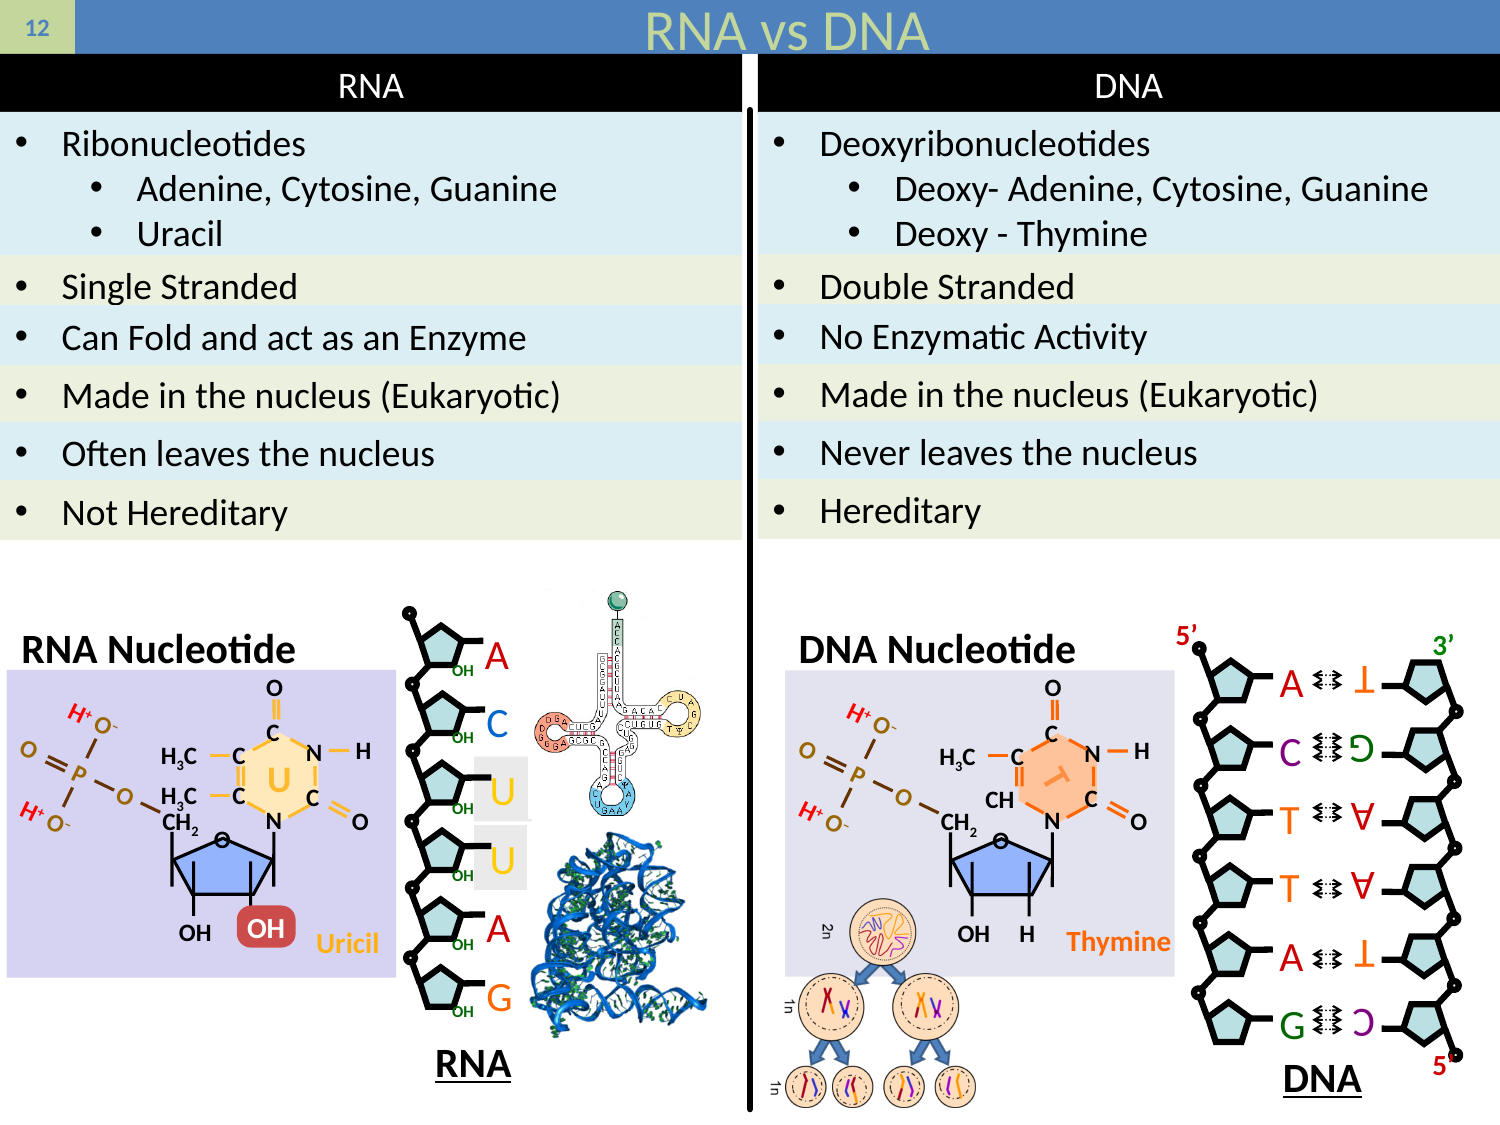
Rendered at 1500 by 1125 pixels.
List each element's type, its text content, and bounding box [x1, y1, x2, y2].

picture [527, 823, 710, 1043]
text_box Hereditary [757, 479, 1500, 539]
text_box No Enzymatic Activity [757, 304, 1500, 364]
title RNA vs DNA [75, 0, 1500, 54]
text_box Double Stranded [757, 254, 1500, 304]
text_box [385, 608, 561, 1095]
text_box Can Fold and act as an Enzyme [0, 305, 743, 365]
text_box Not Hereditary [0, 480, 743, 540]
text_box Made in the nucleus (Eukaryotic) [757, 364, 1500, 420]
text_box Deoxyribonucleotides Deoxy- Adenine, Cytosine, Guanine Deoxy - Thymine [757, 111, 1500, 254]
text_box Made in the nucleus (Eukaryotic) [0, 365, 743, 421]
text_box RNA [0, 53, 743, 111]
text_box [777, 614, 1155, 977]
text_box Single Stranded [0, 255, 743, 305]
text_box Ribonucleotides Adenine, Cytosine, Guanine Uracil [0, 111, 743, 255]
picture [527, 588, 704, 820]
text_box Never leaves the nucleus [757, 420, 1500, 479]
text_box Often leaves the nucleus [0, 421, 743, 480]
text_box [0, 614, 380, 978]
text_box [1160, 608, 1484, 1110]
text_box DNA [757, 53, 1500, 111]
picture [759, 894, 976, 1112]
